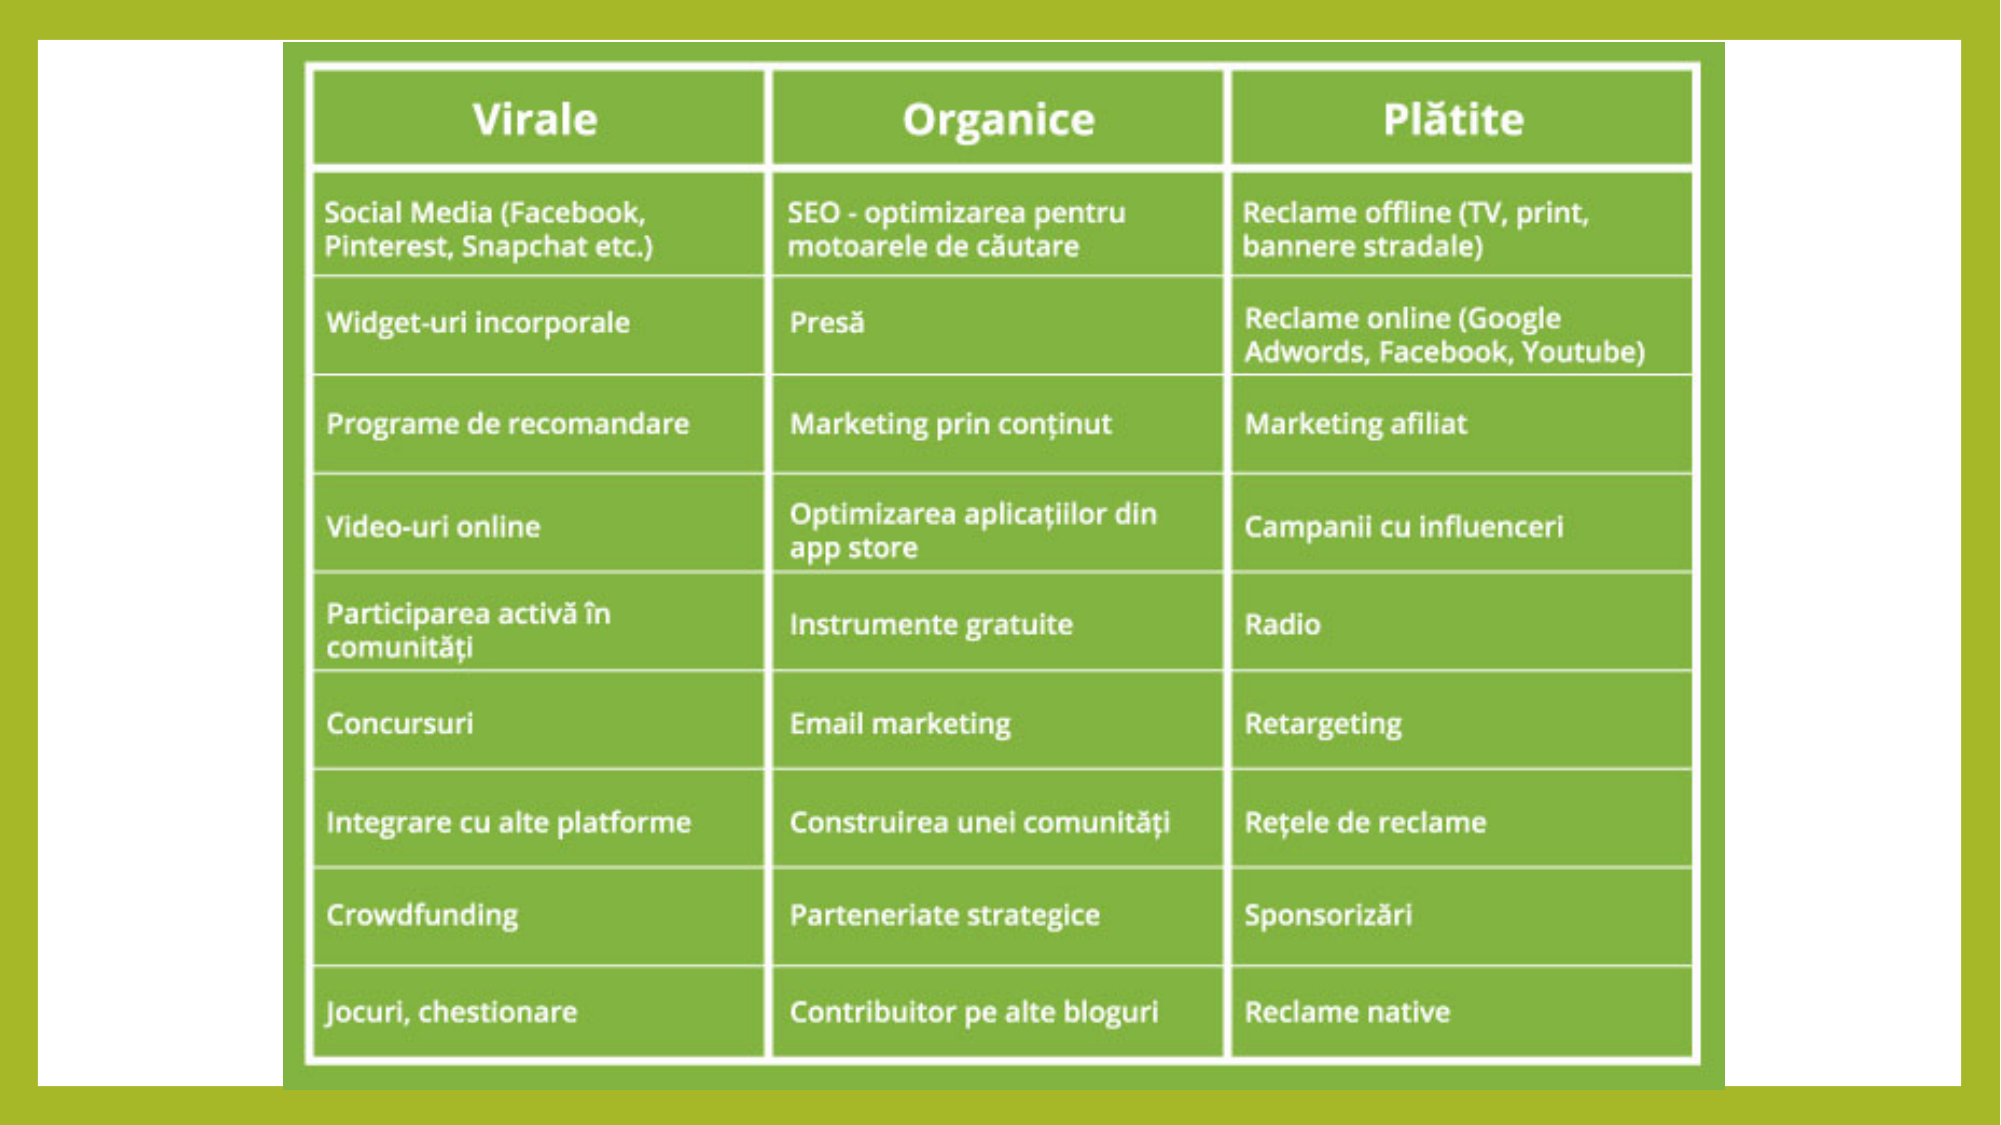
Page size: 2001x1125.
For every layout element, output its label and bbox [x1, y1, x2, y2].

picture [283, 41, 1726, 1090]
